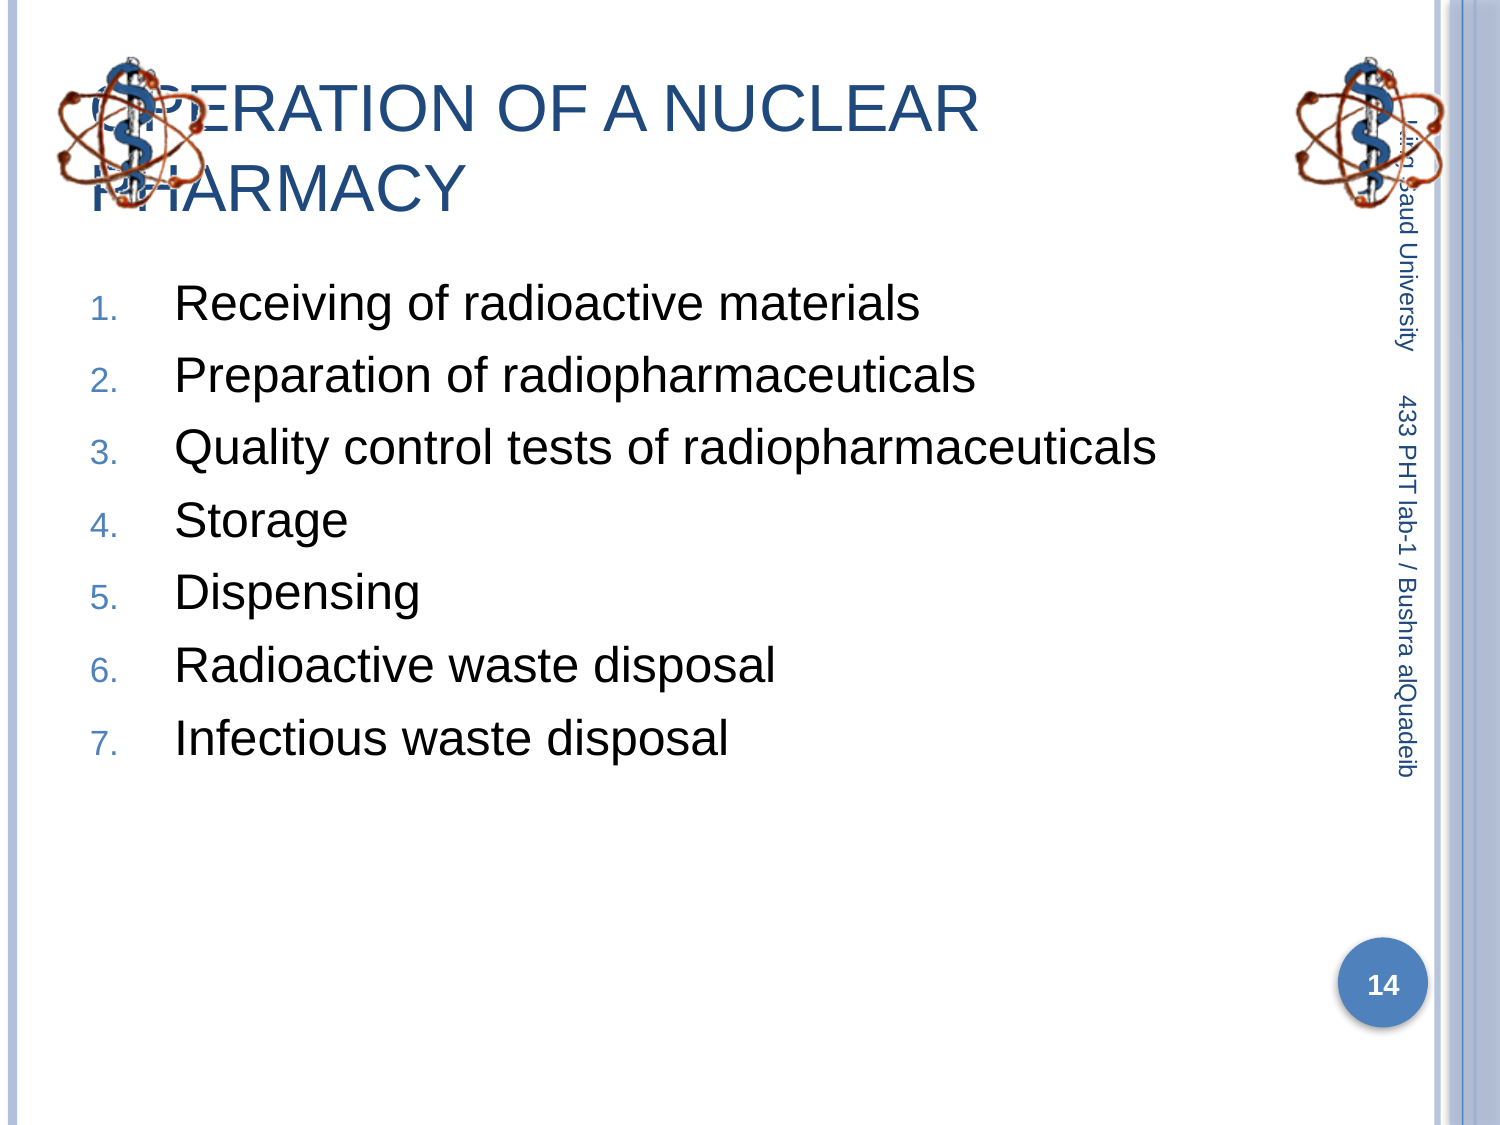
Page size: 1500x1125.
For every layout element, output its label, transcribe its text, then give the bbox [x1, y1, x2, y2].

list Receiving of radioactive materials Preparation of radiopharmaceuticals Quality control tests of radiopharmaceuticals Storage Dispensing Radioactive waste disposal Infectious waste disposal [75, 262, 1300, 1062]
picture [1274, 49, 1471, 229]
picture [36, 49, 234, 229]
title Operation of a Nuclear Pharmacy [75, 45, 1300, 233]
slide_number 14 [1333, 940, 1434, 1027]
footer 433 PHT lab-1 / Bushra alQuadeib [1379, 380, 1440, 906]
slide_number King Saud University [1378, 238, 1442, 374]
